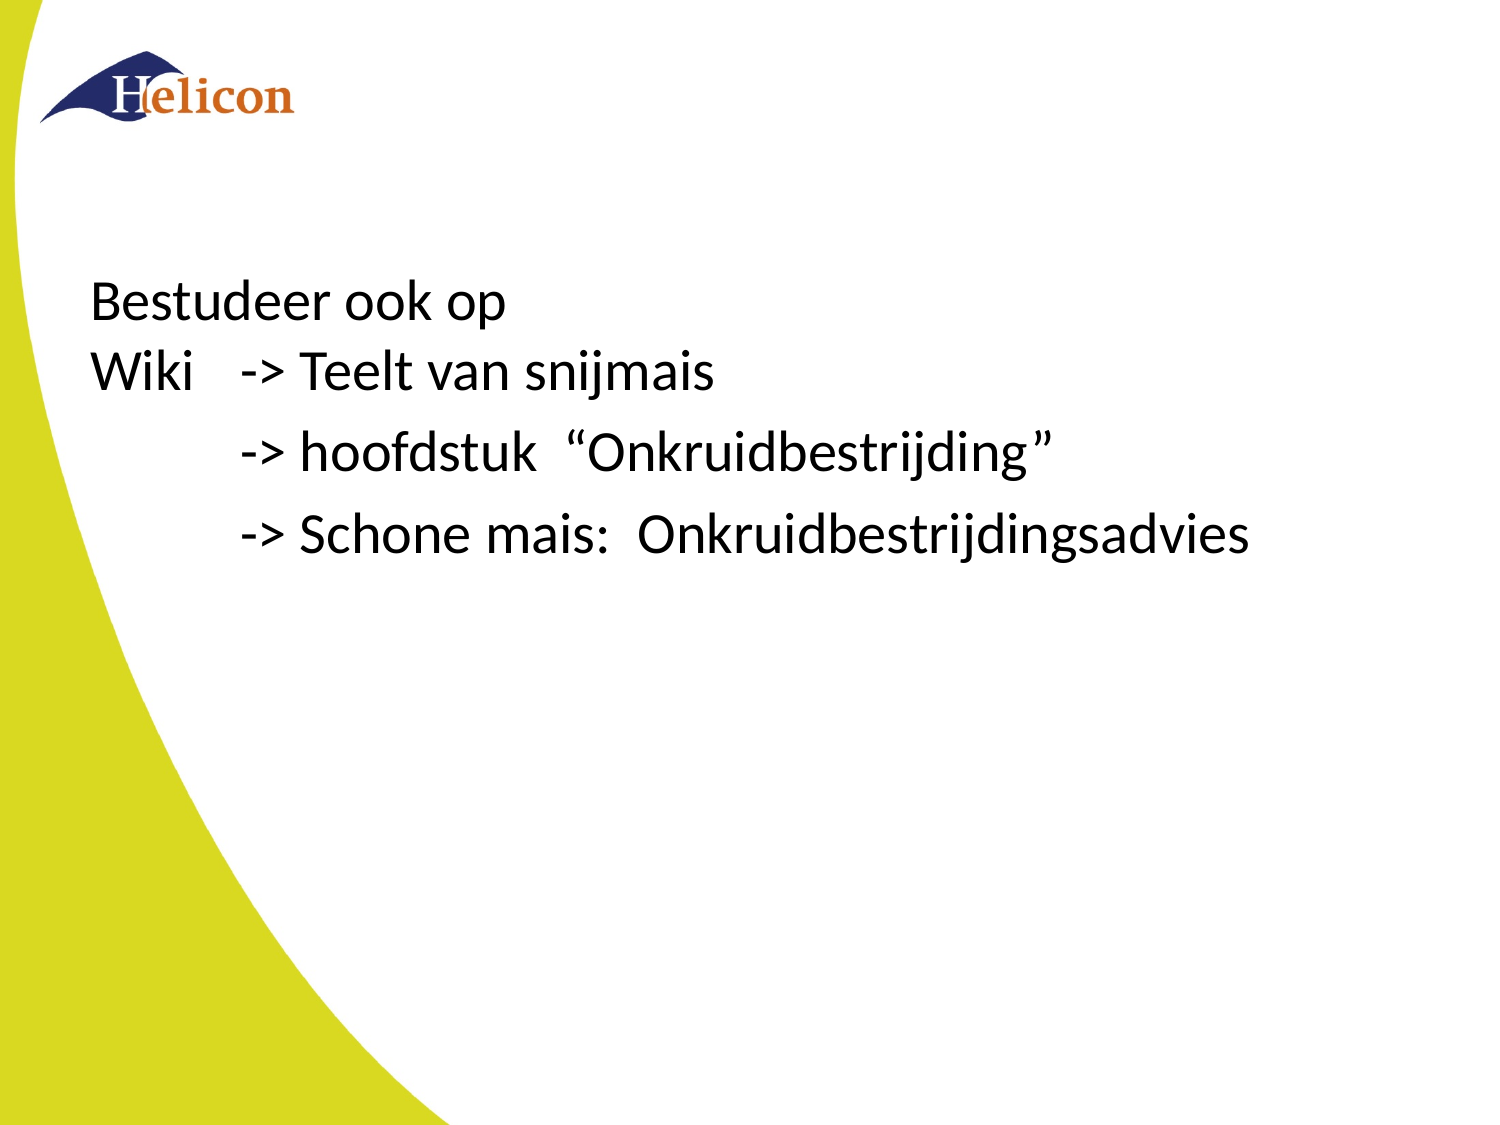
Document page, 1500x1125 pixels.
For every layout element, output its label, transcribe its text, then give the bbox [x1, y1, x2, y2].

picture [0, 0, 1500, 1125]
list Bestudeer ook op Wiki -> Teelt van snijmais -> hoofdstuk “Onkruidbestrijding” -> Schone mais: Onkruidbestrijdingsadvies [75, 172, 1425, 1083]
